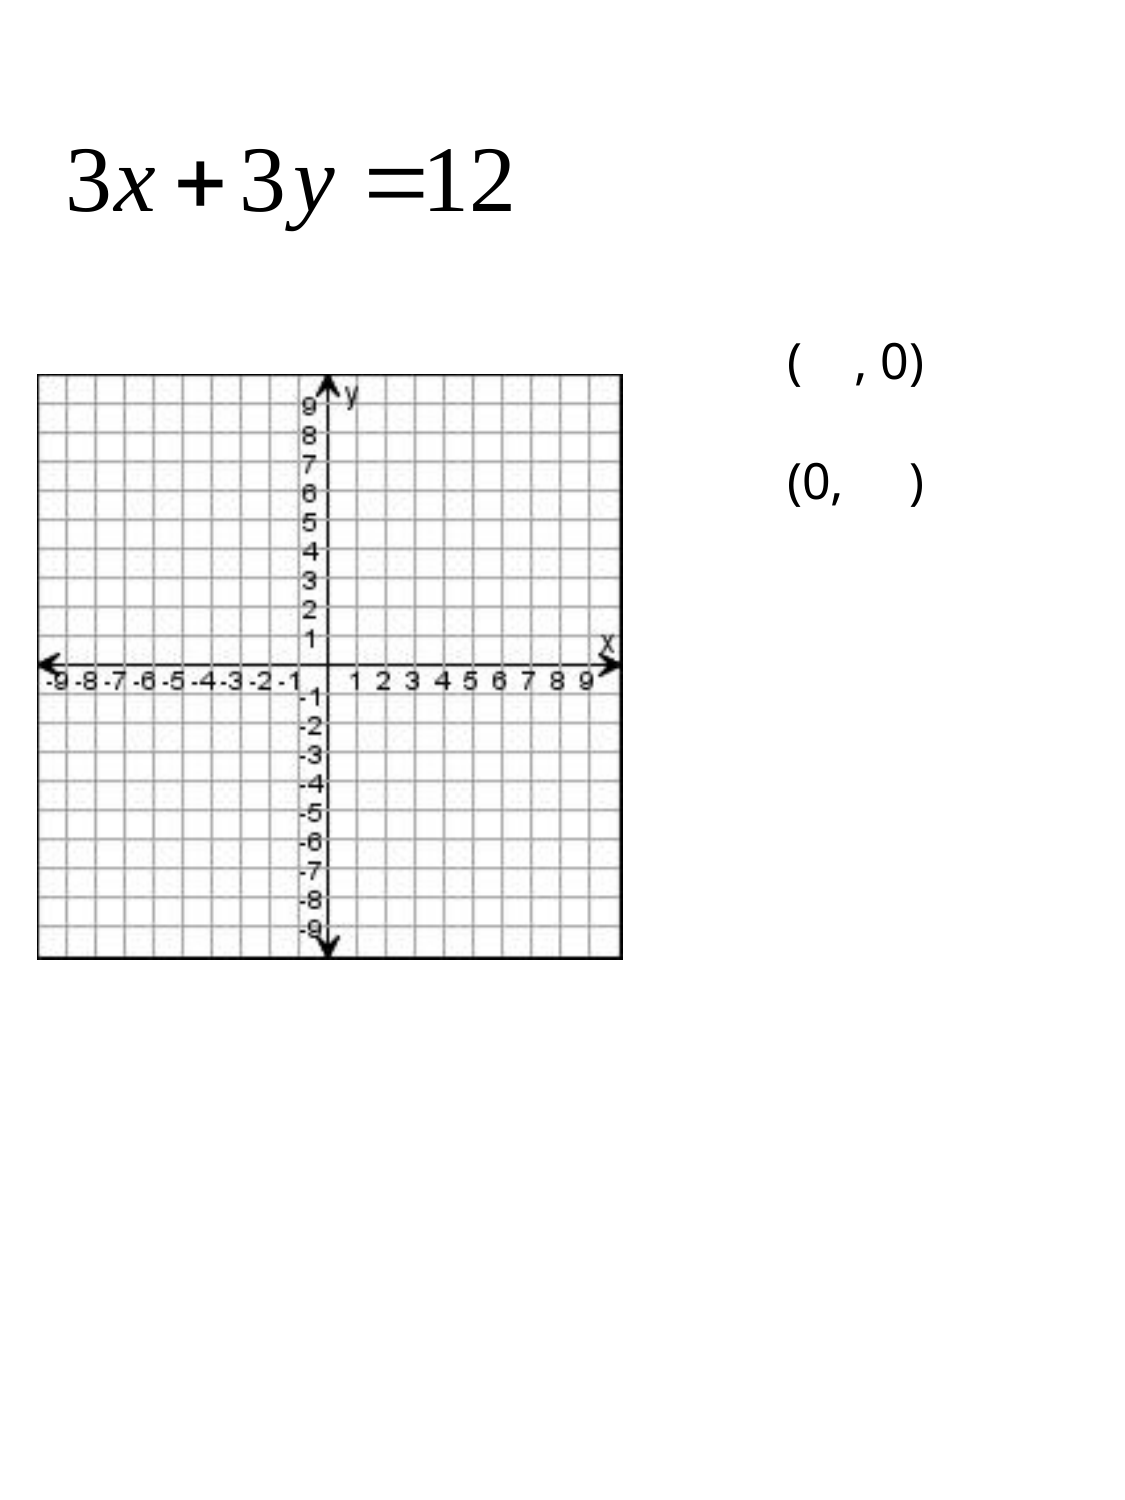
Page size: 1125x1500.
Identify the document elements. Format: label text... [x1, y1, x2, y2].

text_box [53, 124, 531, 251]
text_box ( , 0) (0, ) [772, 321, 940, 517]
picture [37, 374, 623, 961]
